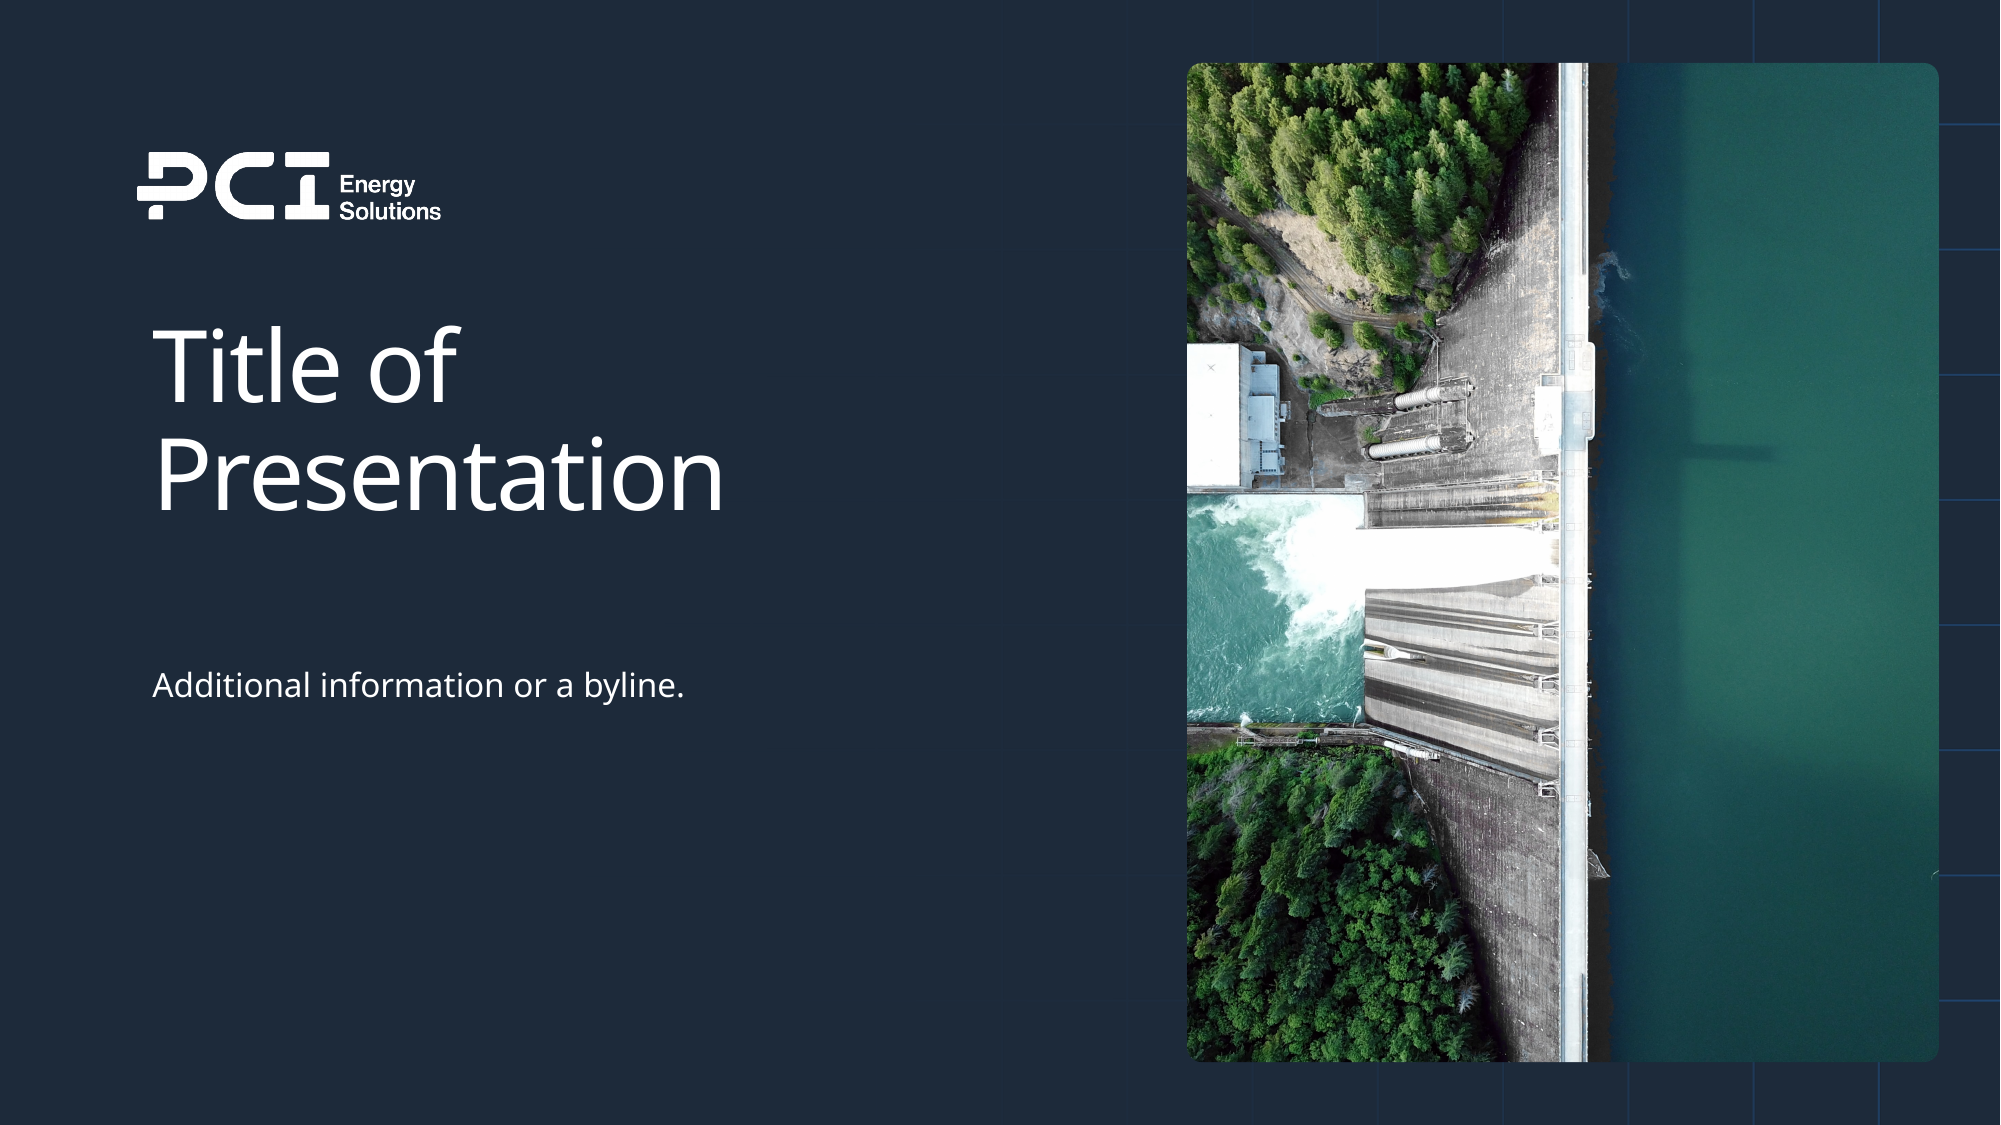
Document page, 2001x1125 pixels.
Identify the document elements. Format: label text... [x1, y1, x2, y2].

picture [0, 0, 2000, 1125]
title Title of Presentation [137, 308, 1021, 548]
subtitle Additional information or a byline. [137, 661, 1021, 776]
